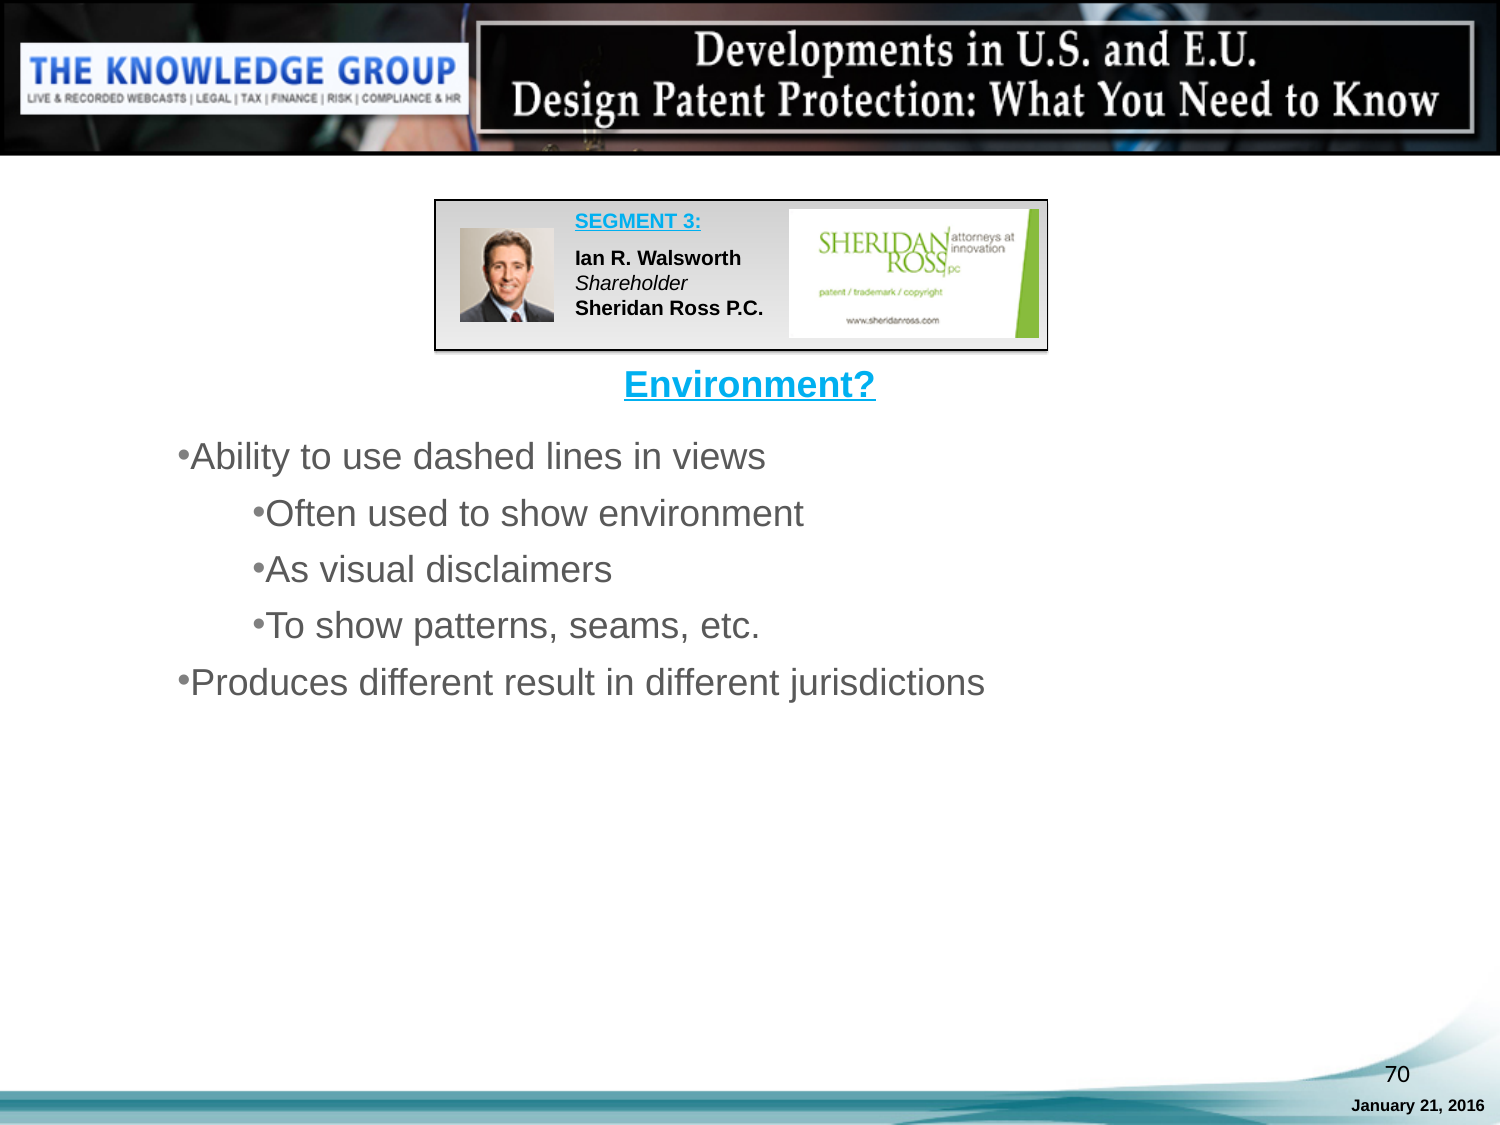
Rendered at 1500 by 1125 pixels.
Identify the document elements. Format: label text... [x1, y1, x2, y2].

slide_number 70 [1074, 1042, 1425, 1103]
picture [0, 0, 1500, 352]
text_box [434, 199, 1048, 351]
text_box Environment? [0, 352, 1500, 412]
text_box January 21, 2016 [1100, 1087, 1500, 1123]
text_box Ability to use dashed lines in views Often used to show environment As visual disclaimers To show patterns, seams, etc. Produces different result in different jurisdictions [87, 424, 1450, 710]
picture [0, 412, 1500, 1125]
